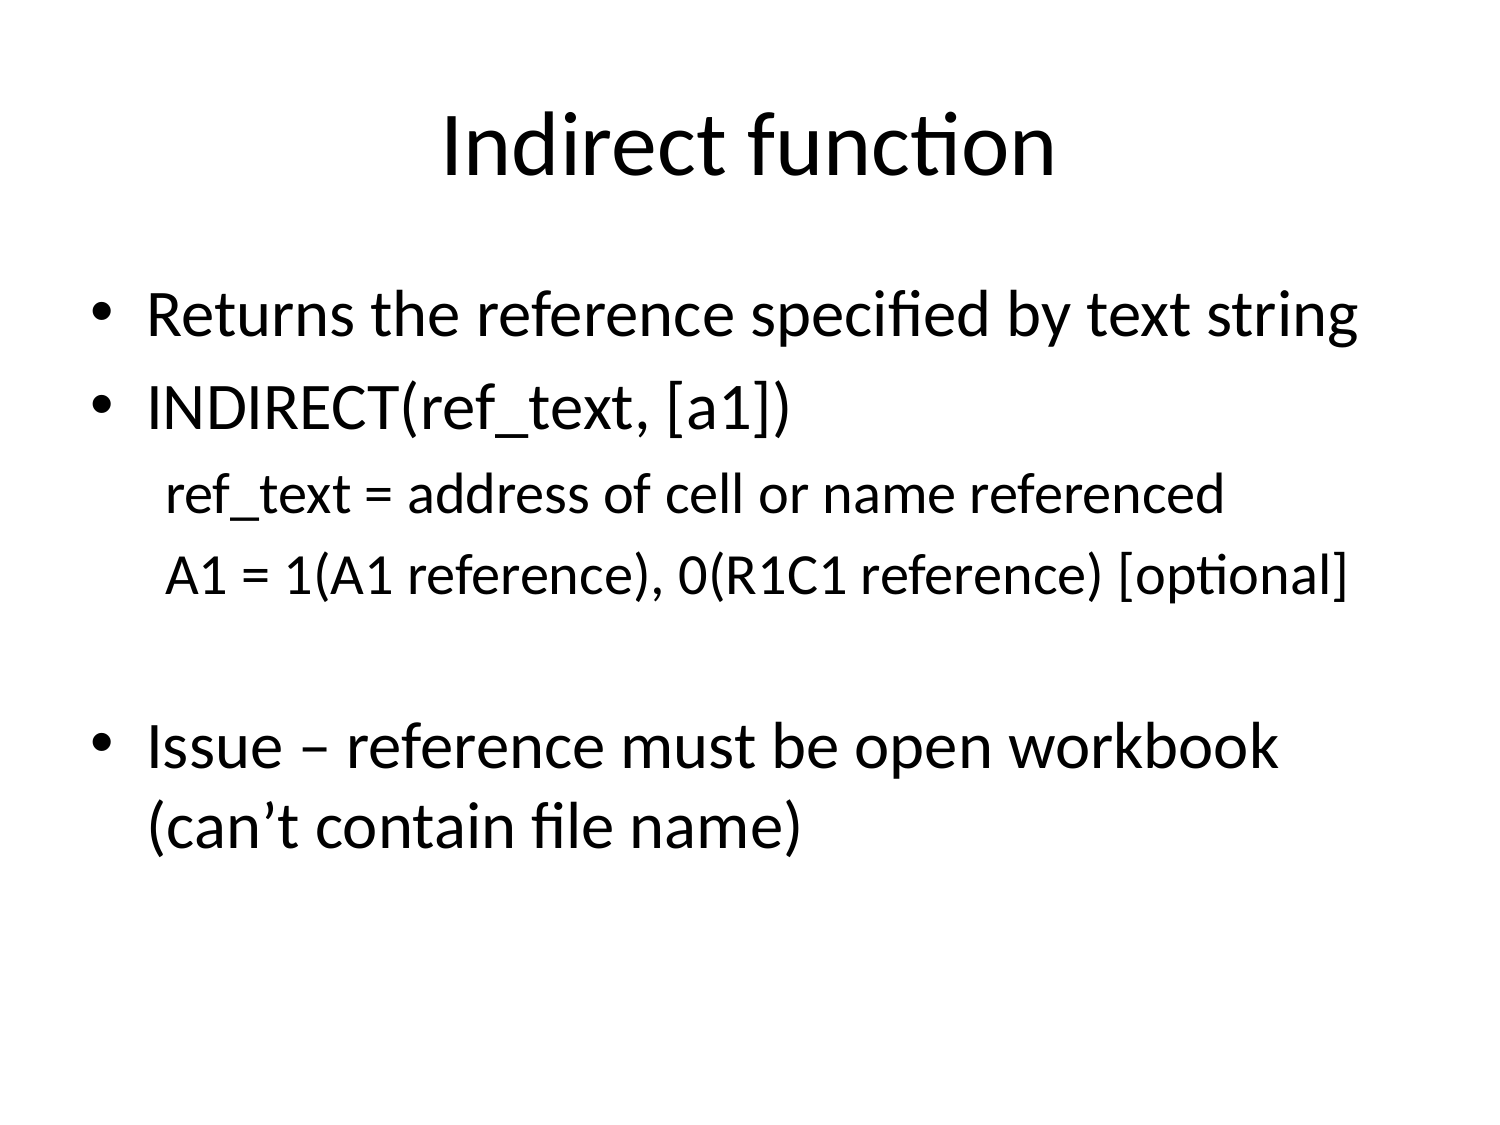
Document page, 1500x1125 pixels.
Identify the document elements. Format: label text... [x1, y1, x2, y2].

list Returns the reference specified by text string INDIRECT(ref_text, [a1]) ref_text = address of cell or name referenced A1 = 1(A1 reference), 0(R1C1 reference) [optional] Issue – reference must be open workbook (can’t contain file name) [74, 262, 1426, 1006]
title Indirect function [74, 44, 1426, 233]
